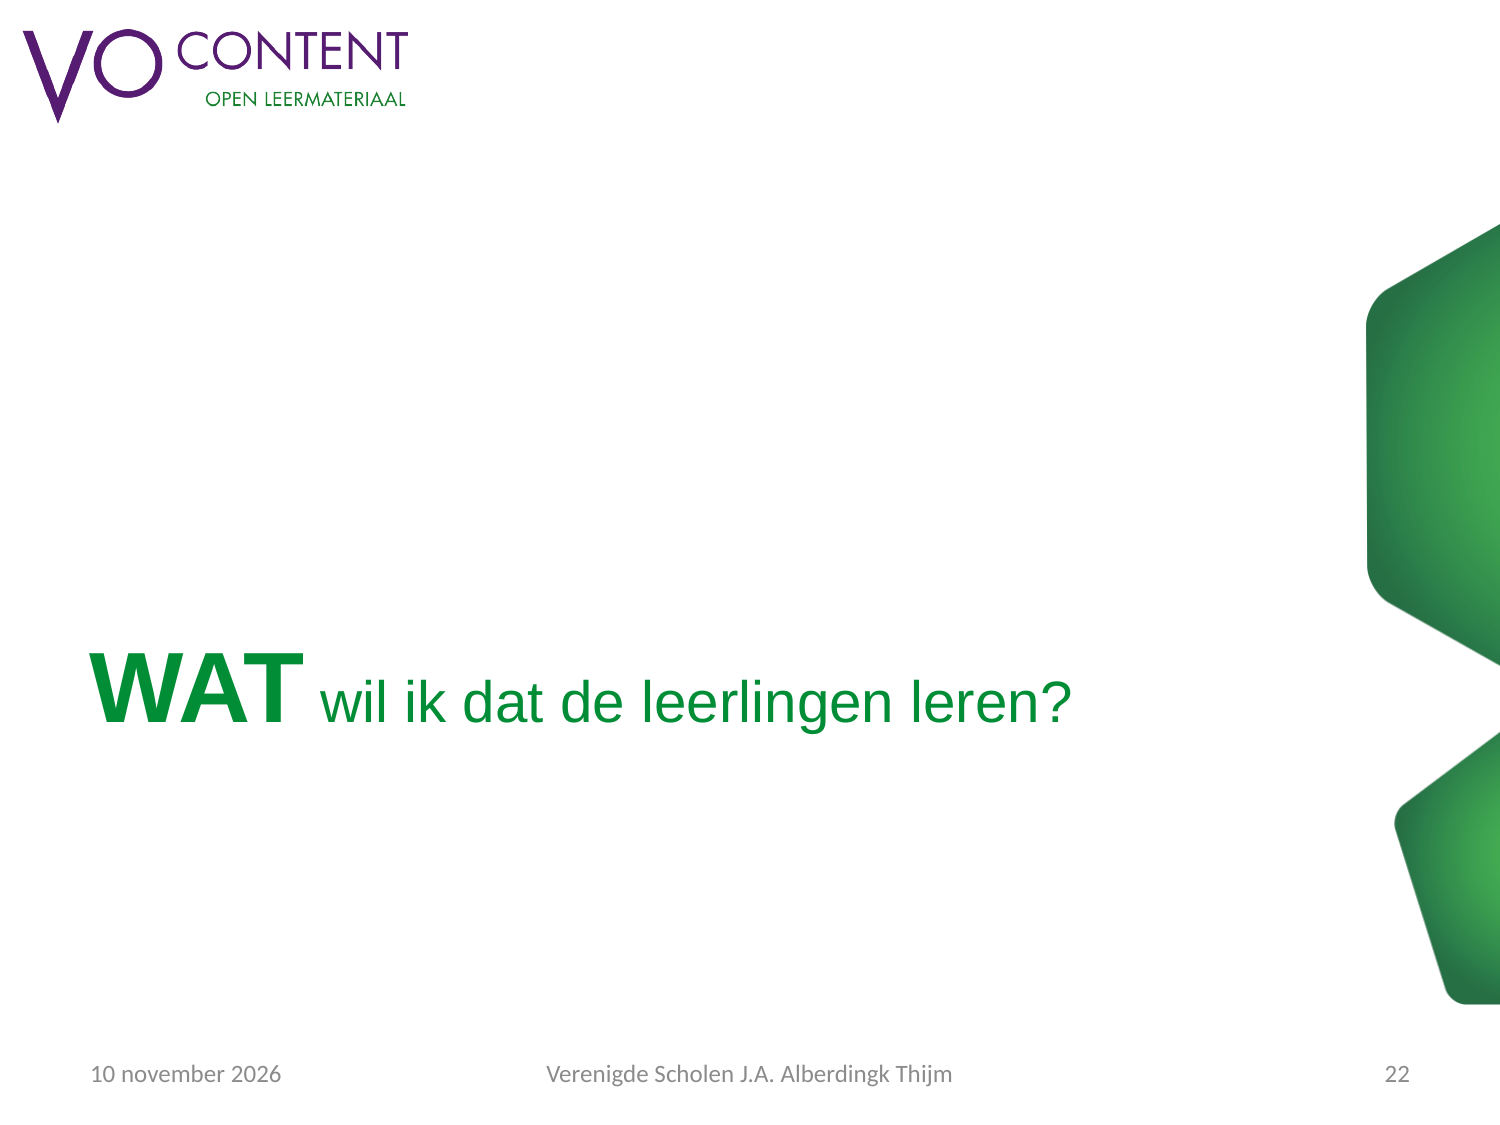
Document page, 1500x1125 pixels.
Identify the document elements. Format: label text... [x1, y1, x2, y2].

picture [1366, 222, 1500, 1005]
picture [22, 29, 408, 124]
list WAT wil ik dat de leerlingen leren? [75, 615, 1239, 947]
slide_number 22 [1074, 1042, 1425, 1103]
footer Verenigde Scholen J.A. Alberdingk Thijm [512, 1042, 988, 1103]
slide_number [75, 1042, 425, 1103]
